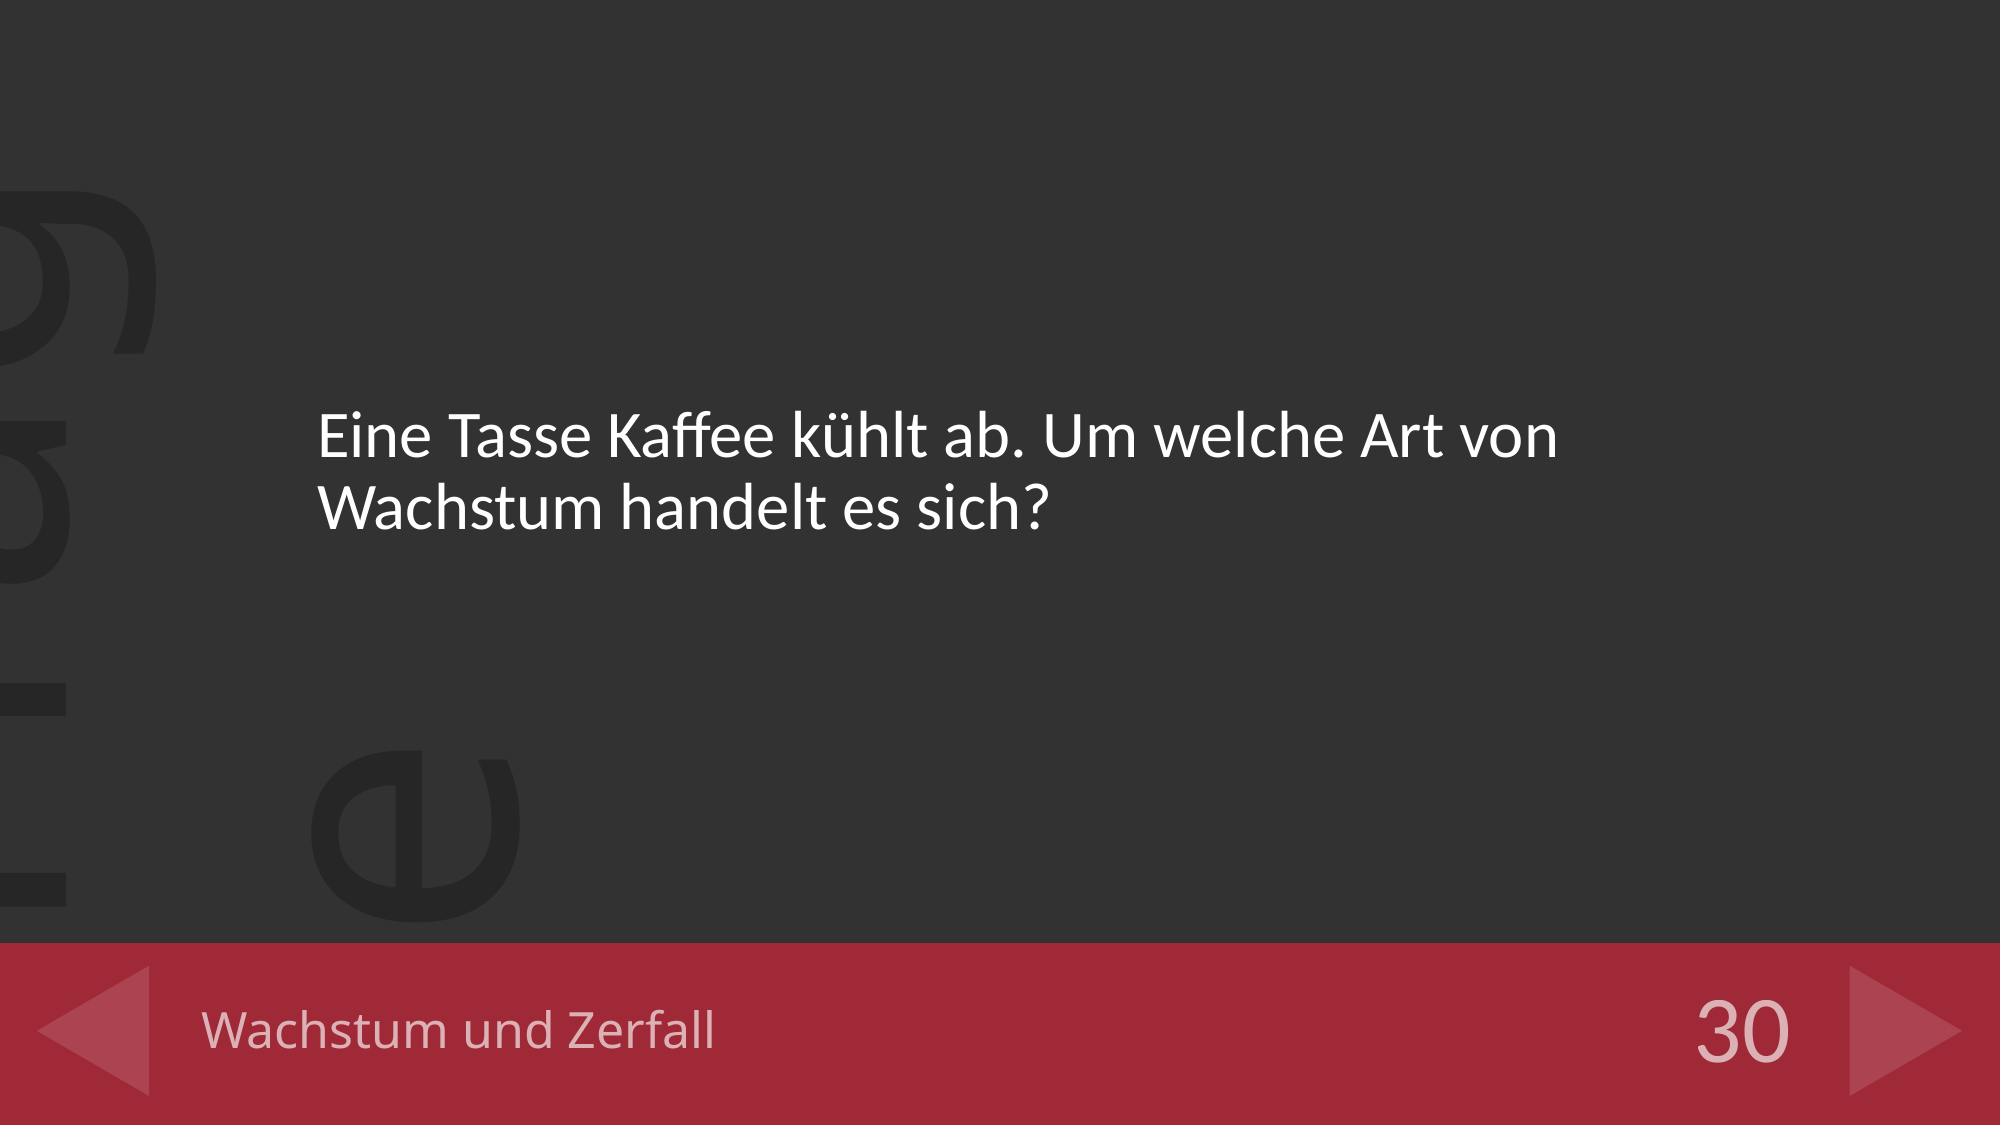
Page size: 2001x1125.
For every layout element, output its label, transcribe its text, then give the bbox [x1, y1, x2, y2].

list Eine Tasse Kaffee kühlt ab. Um welche Art von Wachstum handelt es sich? [302, 307, 1760, 636]
list 30 [1494, 967, 1806, 1097]
title Wachstum und Zerfall [185, 967, 1494, 1097]
